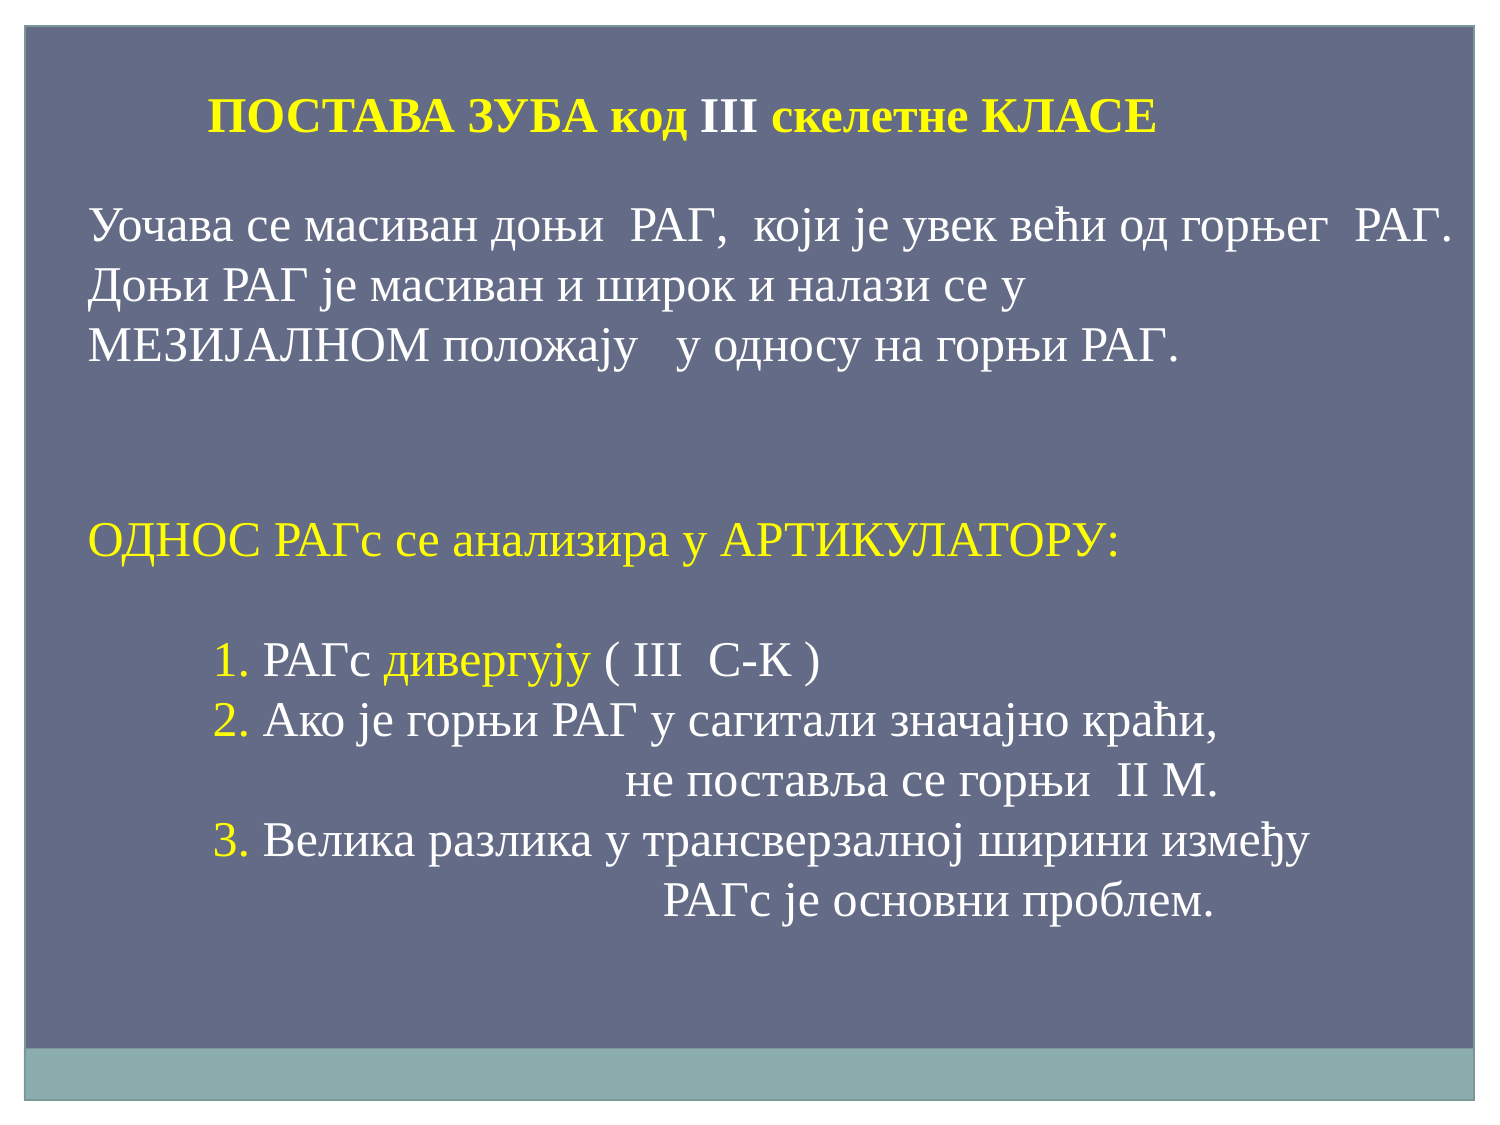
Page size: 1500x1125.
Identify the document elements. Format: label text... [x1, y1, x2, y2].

text_box ПОСТАВА ЗУБА код III скелетне КЛАСЕ [192, 74, 1173, 150]
text_box Уочава се масиван доњи РАГ, који је увек већи од горњег РАГ. Доњи РАГ је масиван и широк и налази се у МЕЗИЈАЛНОМ положају у односу на горњи РАГ. ОДНОС РАГс се анализира у АРТИКУЛАТОРУ: 1. РАГс дивергују ( III С-К ) 2. Ако је горњи РАГ у сагитали значајно краћи, не поставља се горњи II М. 3. Велика разлика у трансверзалној ширини између РАГс је основни проблем. [72, 184, 1469, 995]
